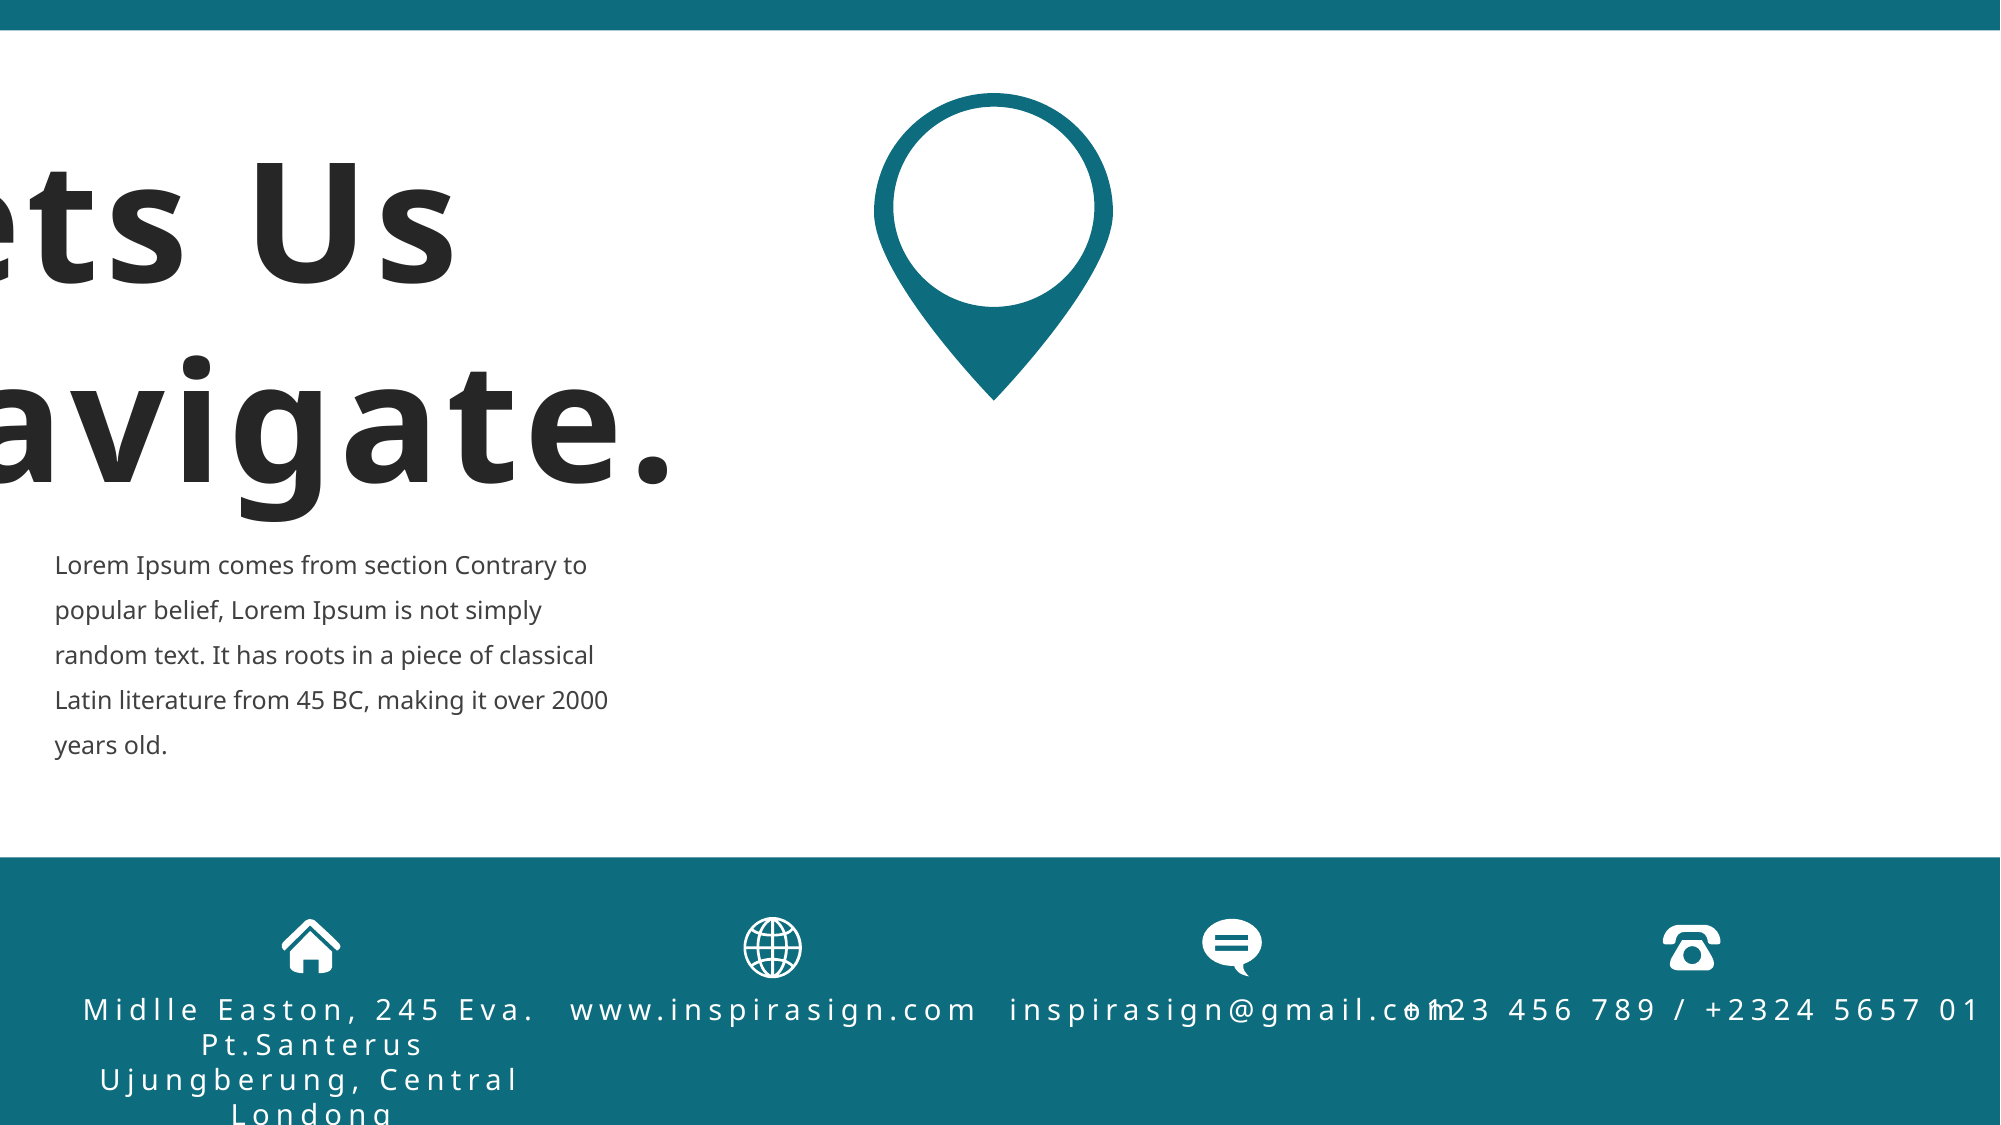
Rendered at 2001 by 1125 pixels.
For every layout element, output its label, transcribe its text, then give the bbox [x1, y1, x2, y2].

text_box [1202, 918, 1262, 977]
text_box [0, 0, 2000, 31]
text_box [873, 93, 1113, 401]
text_box [743, 917, 802, 979]
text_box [278, 916, 344, 974]
text_box Lorem Ipsum comes from section Contrary to popular belief, Lorem Ipsum is not simply random text. It has roots in a piece of classical Latin literature from 45 BC, making it over 2000 years old. [39, 527, 646, 767]
text_box Lets Us Navigate. [0, 108, 694, 524]
text_box +123 456 789 / +2324 5657 01 [1470, 984, 1995, 1034]
text_box Midlle Easton, 245 Eva. Pt.Santerus Ujungberung, Central Londong [60, 984, 561, 1125]
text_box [1662, 924, 1722, 971]
text_box www.inspirasign.com [555, 984, 991, 1034]
text_box inspirasign@gmail.com [994, 984, 1470, 1034]
text_box [0, 856, 2000, 1125]
